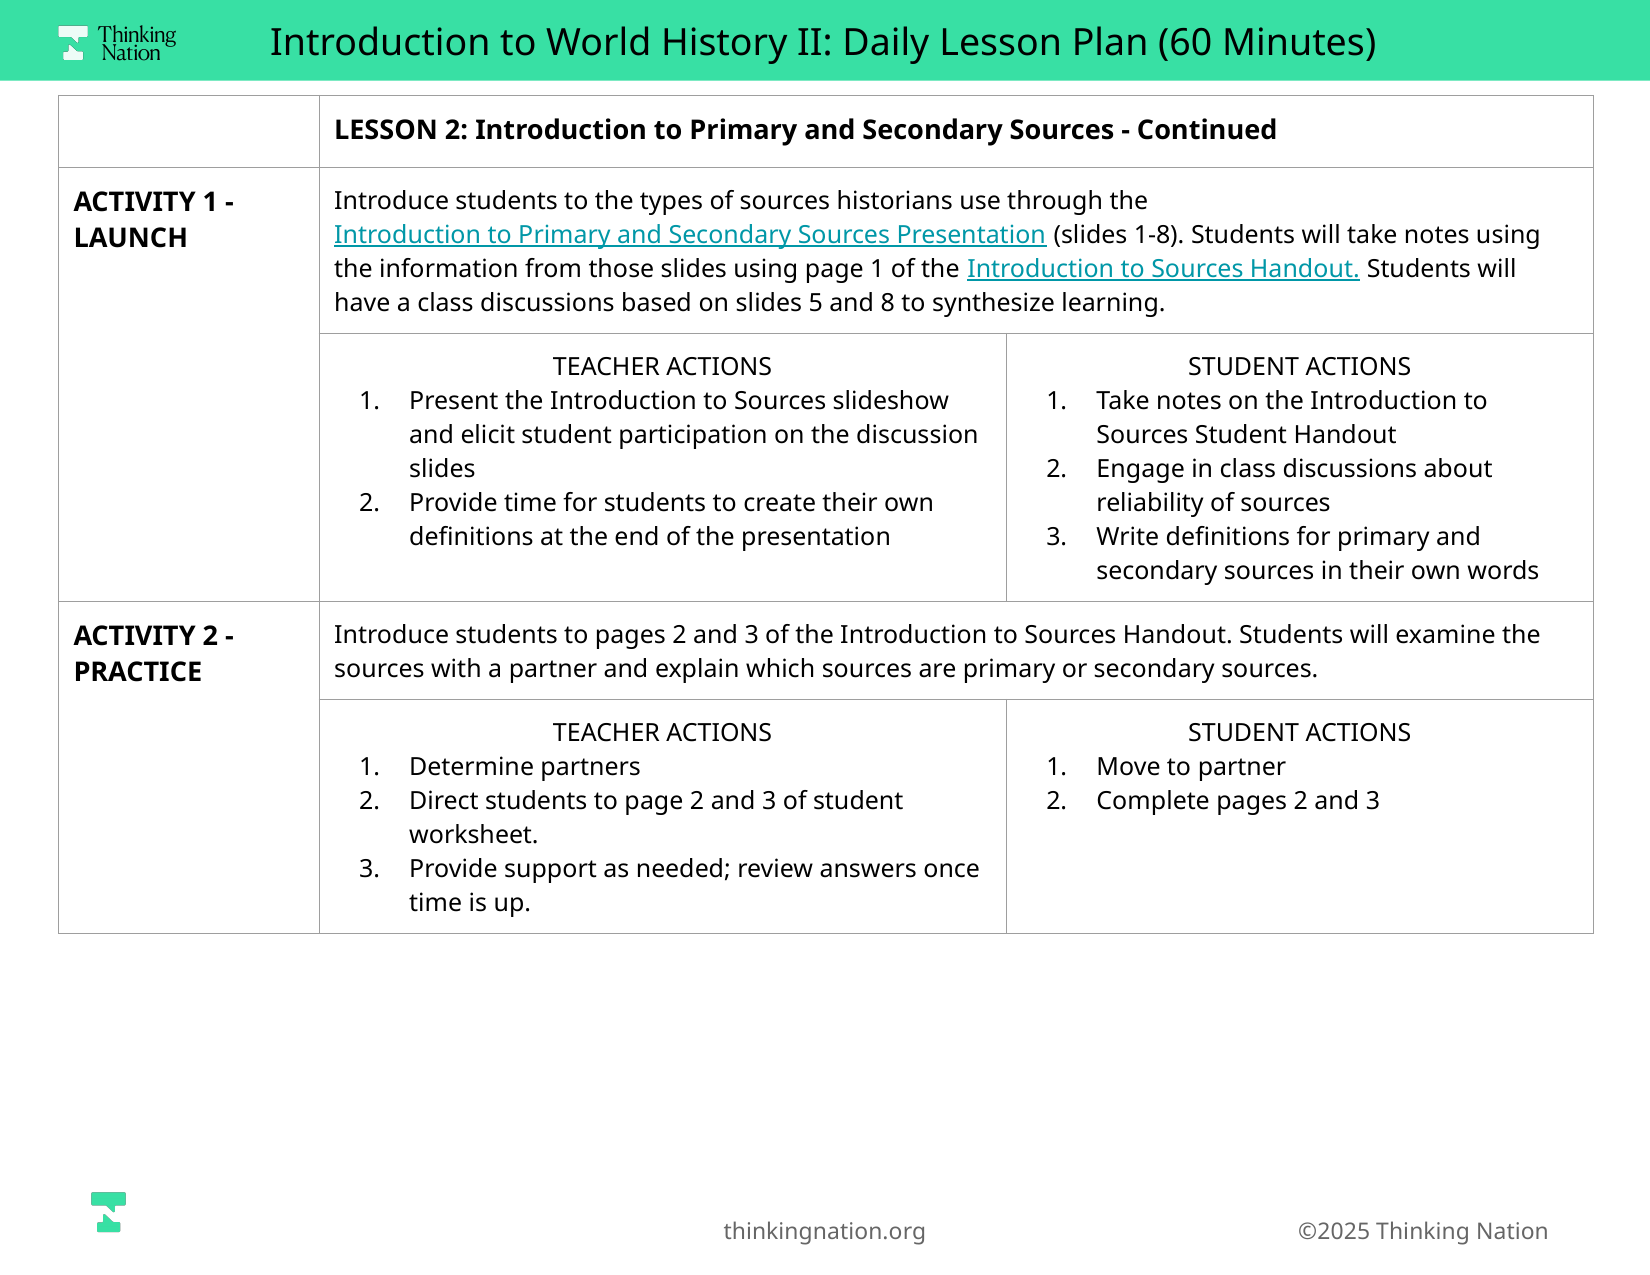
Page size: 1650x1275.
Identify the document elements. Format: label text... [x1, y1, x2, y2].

table_cell ACTIVITY 2 - PRACTICE [59, 602, 319, 933]
table_cell STUDENT ACTIONS Take notes on the Introduction to Sources Student Handout Engage in class discussions about reliability of sources Write definitions for primary and secondary sources in their own words [1007, 334, 1593, 601]
picture [80, 1184, 136, 1240]
table_header [59, 96, 319, 167]
text_box ©2025 Thinking Nation [1174, 1200, 1566, 1240]
table_cell Introduce students to pages 2 and 3 of the Introduction to Sources Handout. Students will examine the sources with a partner and explain which sources are primary or secondary sources. [320, 602, 1593, 699]
table_header LESSON 2: Introduction to Primary and Secondary Sources - Continued [320, 96, 1593, 167]
table_cell TEACHER ACTIONS Present the Introduction to Sources slideshow and elicit student participation on the discussion slides Provide time for students to create their own definitions at the end of the presentation [320, 334, 1006, 601]
text_box thinkingnation.org [629, 1200, 1021, 1240]
text_box Introduction to World History II: Daily Lesson Plan (60 Minutes) [0, 0, 1650, 81]
picture [45, 14, 180, 85]
table_cell ACTIVITY 1 - LAUNCH [59, 168, 319, 601]
table_cell STUDENT ACTIONS Move to partner Complete pages 2 and 3 [1007, 700, 1593, 933]
table_cell Introduce students to the types of sources historians use through the Introduction to Primary and Secondary Sources Presentation (slides 1-8). Students will take notes using the information from those slides using page 1 of the Introduction to Sources Handout. Students will have a class discussions based on slides 5 and 8 to synthesize learning. [320, 168, 1593, 333]
table_cell TEACHER ACTIONS Determine partners Direct students to page 2 and 3 of student worksheet. Provide support as needed; review answers once time is up. [320, 700, 1006, 933]
